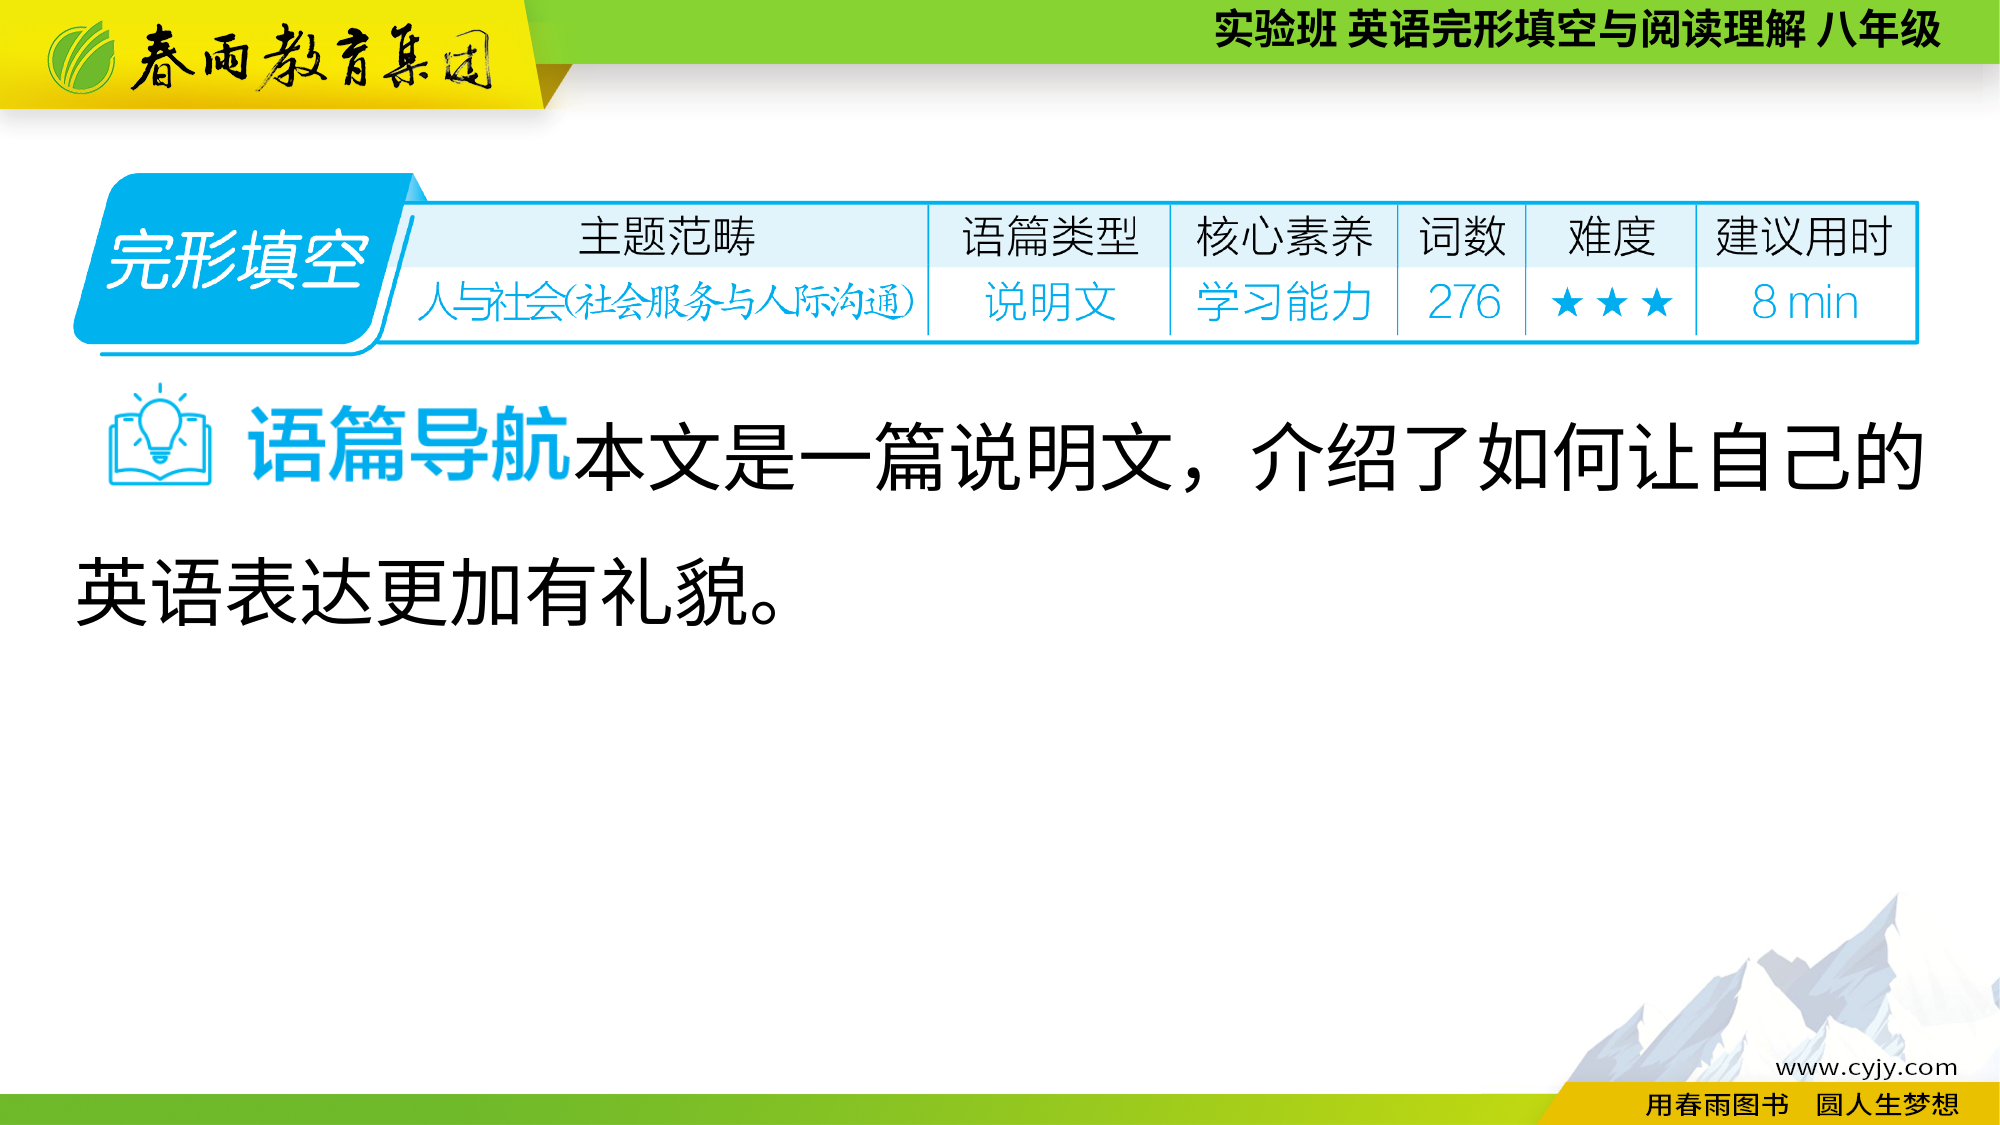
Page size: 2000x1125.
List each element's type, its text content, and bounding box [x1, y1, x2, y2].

picture [0, 0, 2000, 1125]
list 本文是一篇说明文，介绍了如何让自己的英语表达更加有礼貌。 [59, 358, 1944, 629]
